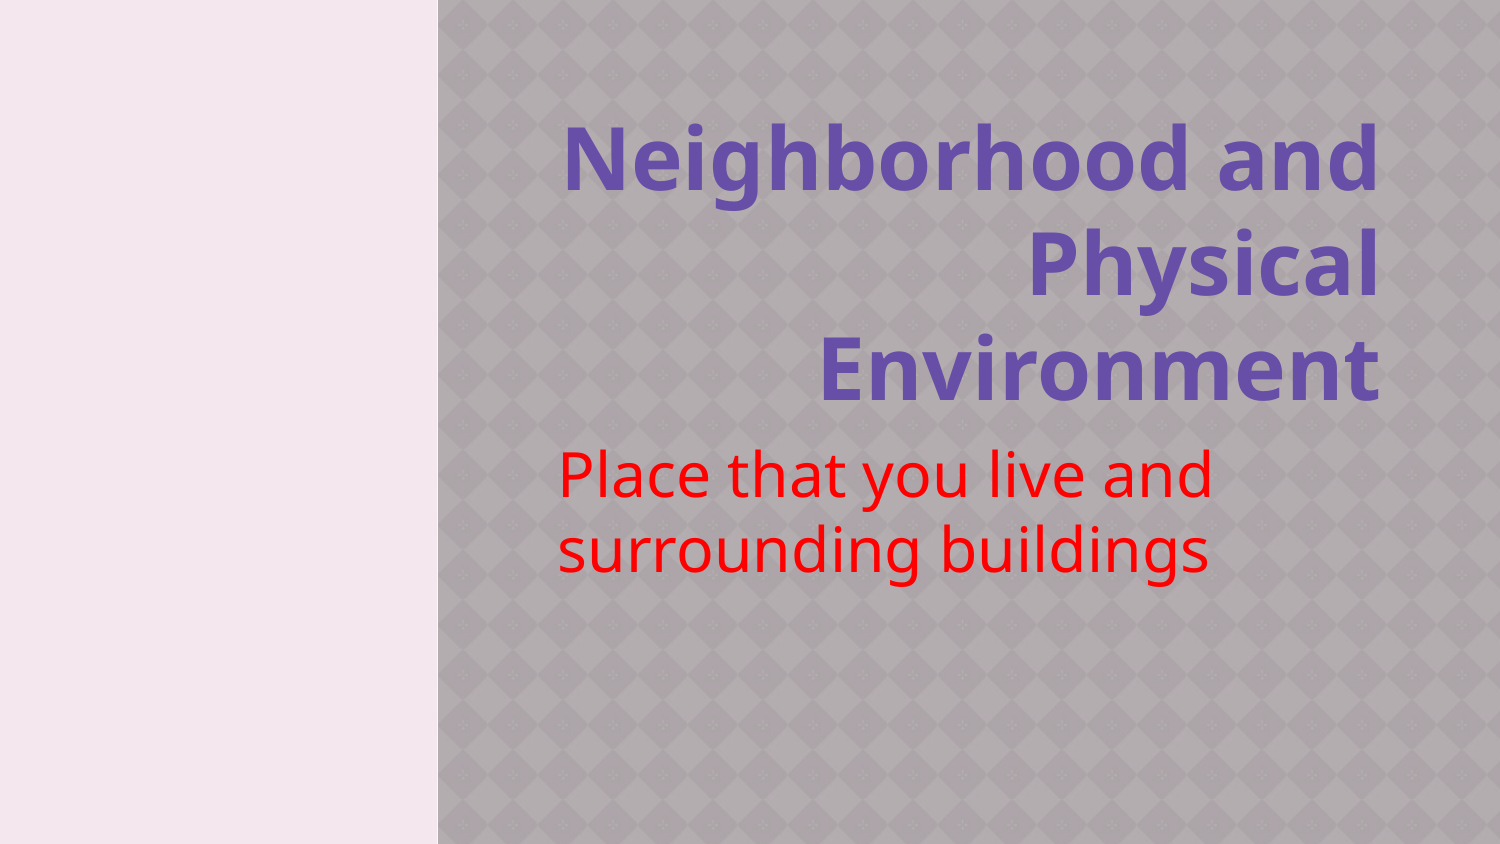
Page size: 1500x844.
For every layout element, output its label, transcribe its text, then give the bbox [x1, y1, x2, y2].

subtitle Place that you live and surrounding buildings [550, 435, 1390, 680]
title Neighborhood and Physical Environment [552, 65, 1390, 419]
